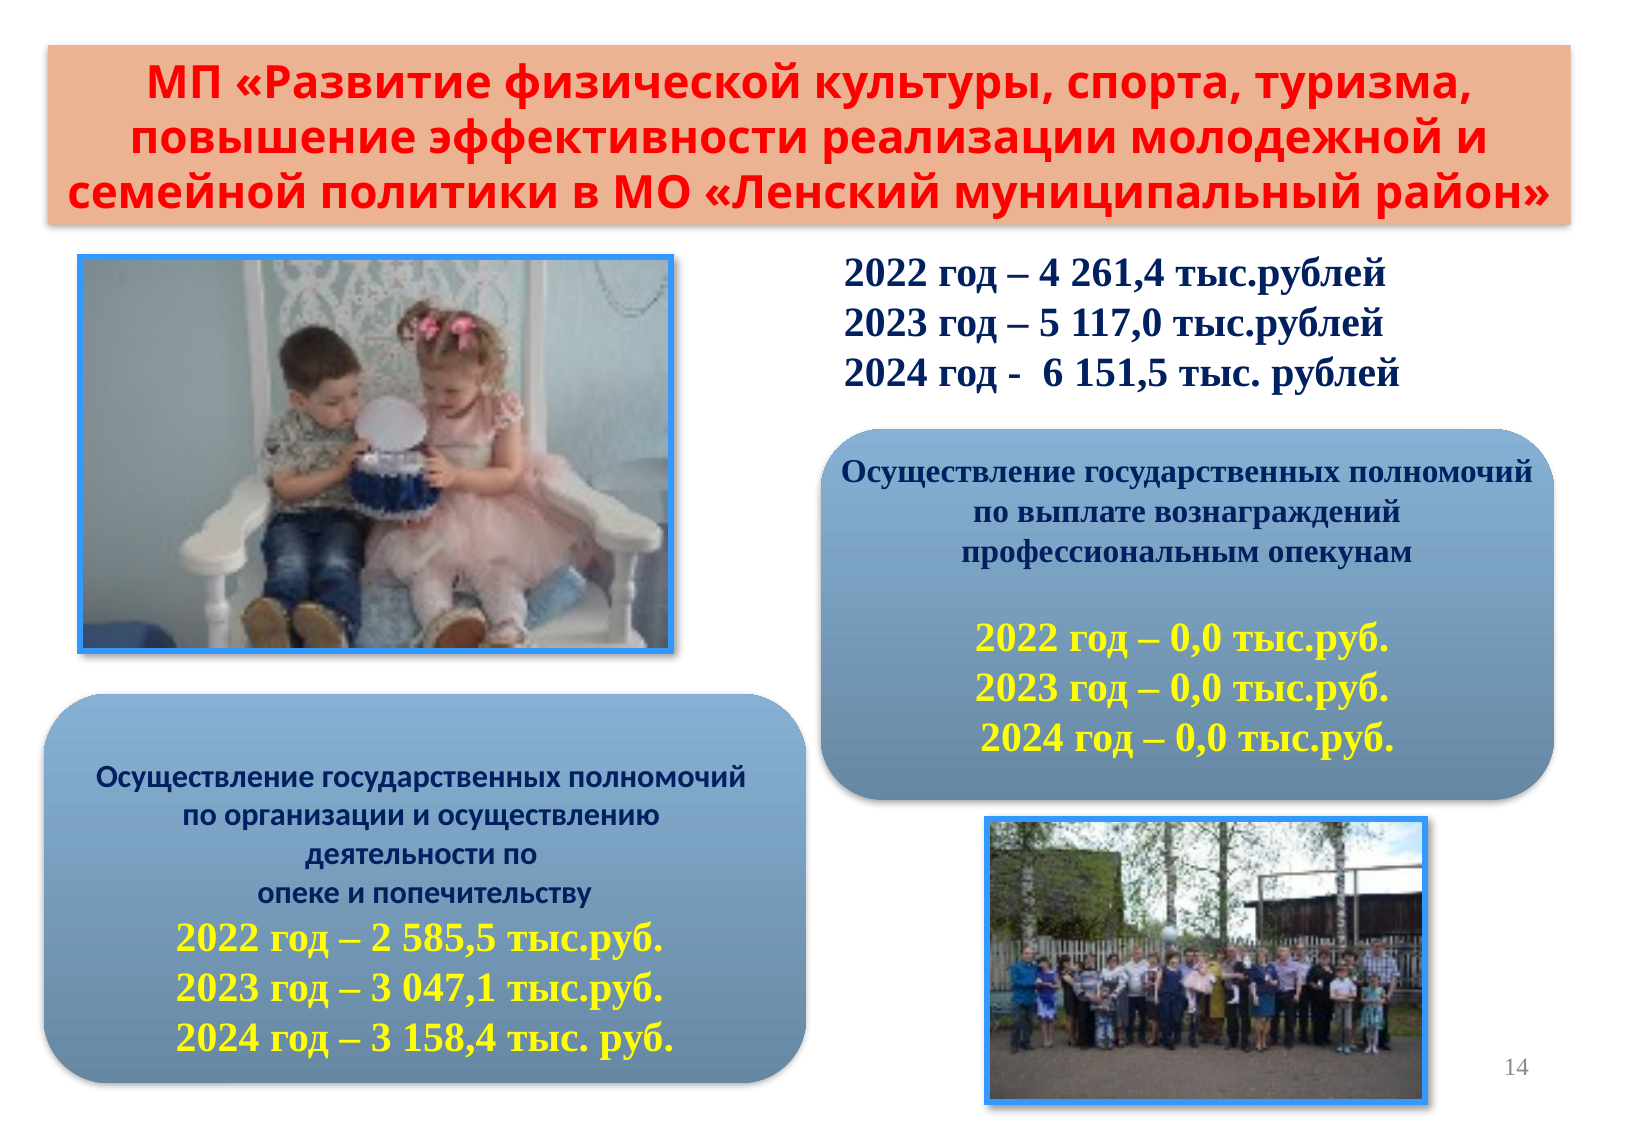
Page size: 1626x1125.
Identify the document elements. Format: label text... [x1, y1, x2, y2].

text_box Осуществление государственных полномочий по выплате вознаграждений профессиональным опекунам 2022 год – 0,0 тыс.руб. 2023 год – 0,0 тыс.руб. 2024 год – 0,0 тыс.руб. [820, 429, 1555, 800]
text_box Осуществление государственных полномочий по организации и осуществлению деятельности по опеке и попечительству 2022 год – 2 585,5 тыс.руб. 2023 год – 3 047,1 тыс.руб. 2024 год – 3 158,4 тыс. руб. [43, 693, 807, 1084]
text_box [1438, 1024, 1544, 1100]
text_box 2022 год – 4 261,4 тыс.рублей 2023 год – 5 117,0 тыс.рублей 2024 год - 6 151,5 тыс. рублей [829, 237, 1459, 403]
picture [989, 821, 1422, 1100]
text_box МП «Развитие физической культуры, спорта, туризма, повышение эффективности реализации молодежной и семейной политики в МО «Ленский муниципальный район» [47, 45, 1571, 225]
picture [83, 260, 669, 649]
